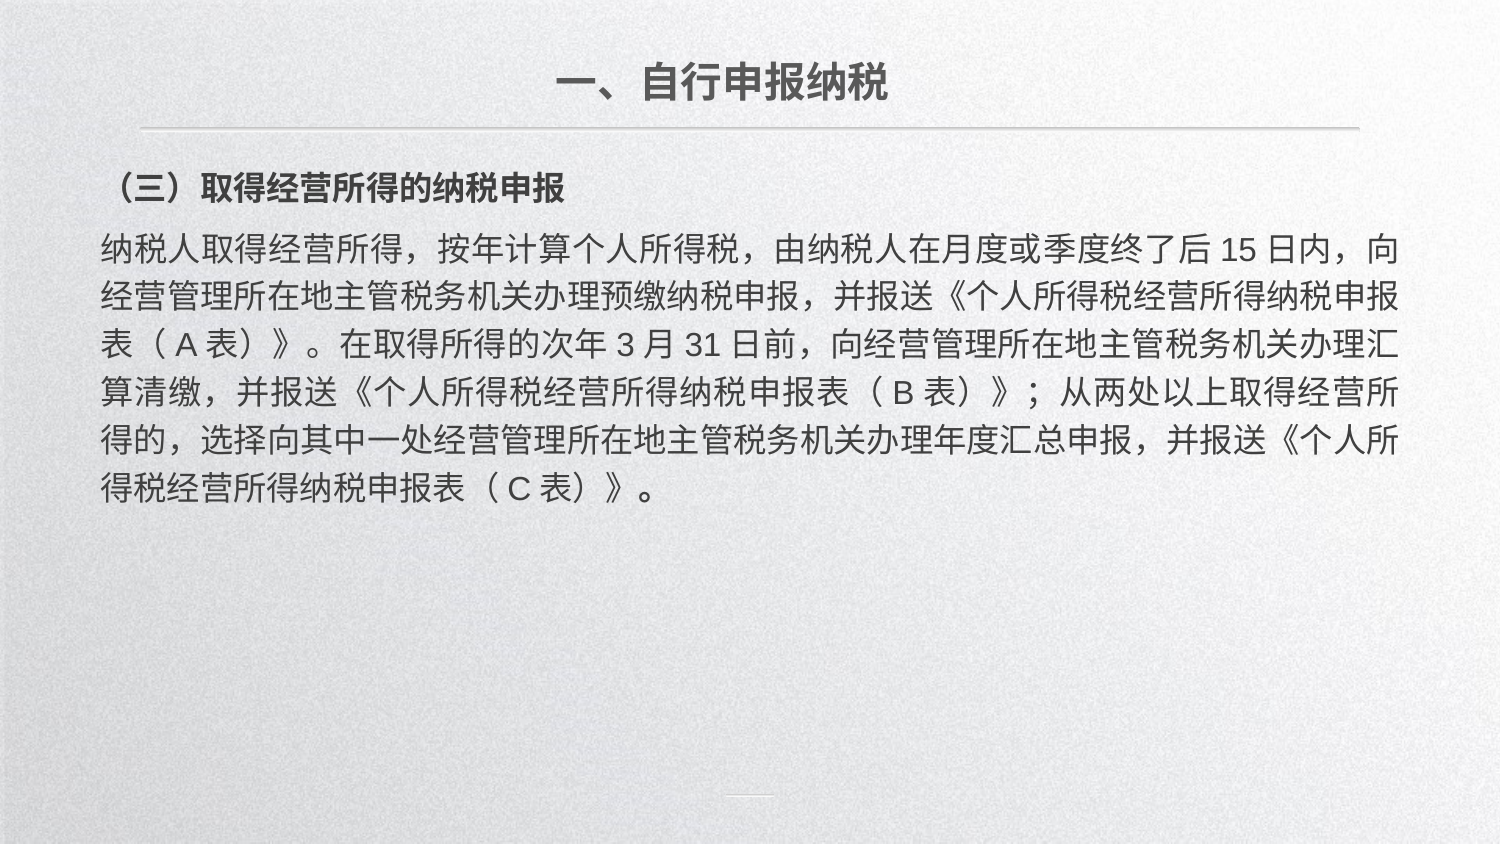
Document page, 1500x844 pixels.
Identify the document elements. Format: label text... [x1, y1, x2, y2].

picture [0, 0, 1500, 844]
text_box （三）取得经营所得的纳税申报 纳税人取得经营所得，按年计算个人所得税，由纳税人在月度或季度终了后15日内，向经营管理所在地主管税务机关办理预缴纳税申报，并报送《个人所得税经营所得纳税申报表（A表）》。在取得所得的次年3月31日前，向经营管理所在地主管税务机关办理汇算清缴，并报送《个人所得税经营所得纳税申报表（B表）》；从两处以上取得经营所得的，选择向其中一处经营管理所在地主管税务机关办理年度汇总申报，并报送《个人所得税经营所得纳税申报表（C表）》。 [100, 159, 1400, 568]
text_box 一、自行申报纳税 [0, 50, 1446, 112]
